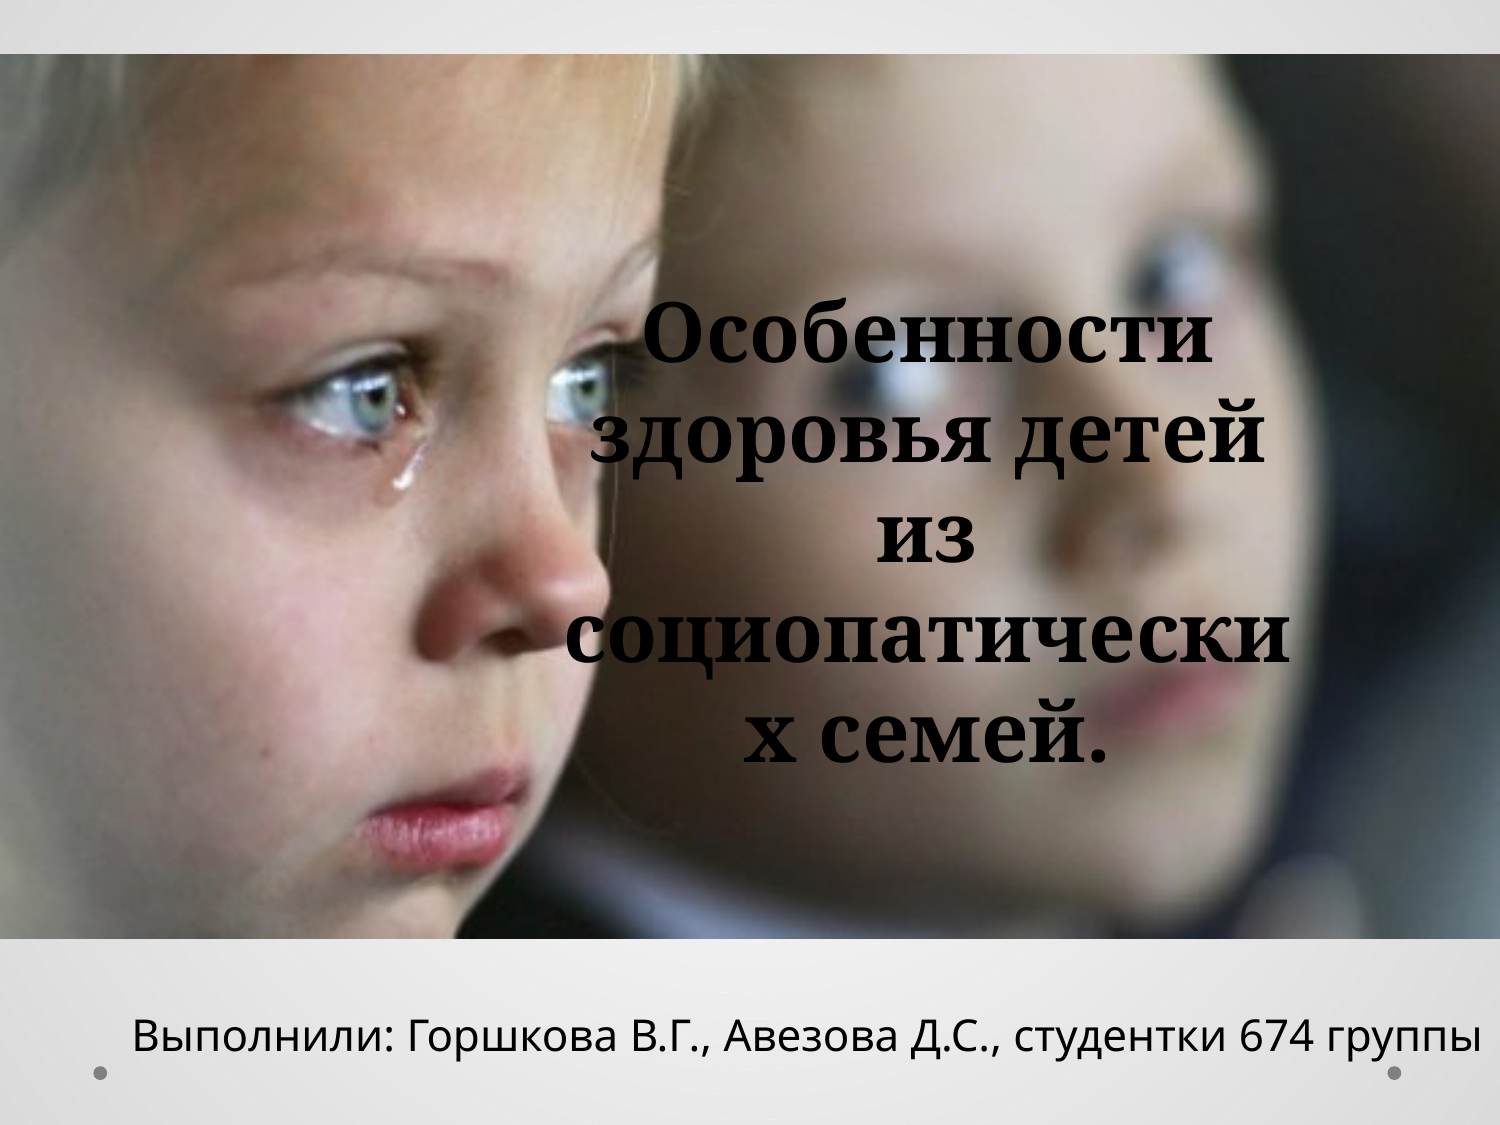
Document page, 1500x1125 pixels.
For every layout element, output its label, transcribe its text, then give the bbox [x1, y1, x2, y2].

subtitle Выполнили: Горшкова В.Г., Авезова Д.С., студентки 674 группы [16, 999, 1500, 1110]
picture [0, 54, 1500, 939]
